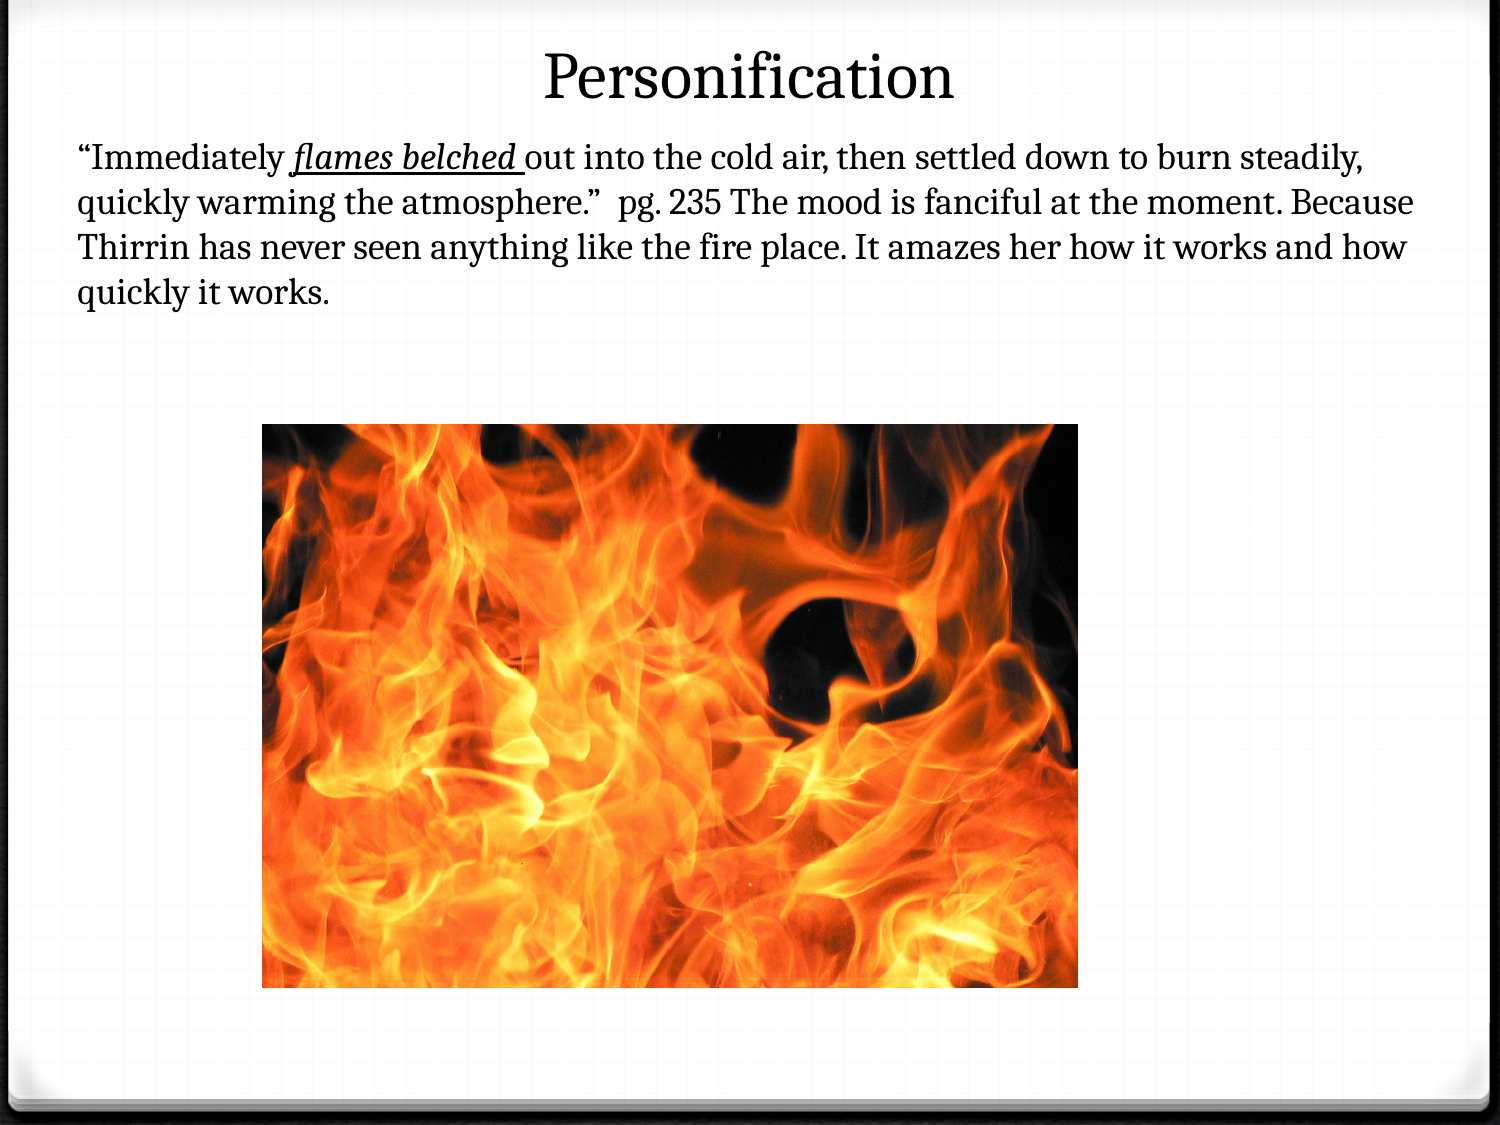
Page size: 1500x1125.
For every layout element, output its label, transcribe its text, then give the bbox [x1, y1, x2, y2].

text_box “Immediately flames belched out into the cold air, then settled down to burn steadily, quickly warming the atmosphere.” pg. 235 The mood is fanciful at the moment. Because Thirrin has never seen anything like the fire place. It amazes her how it works and how quickly it works. [62, 124, 1438, 320]
text_box Personification [62, 24, 1438, 120]
picture [0, 0, 1500, 1125]
